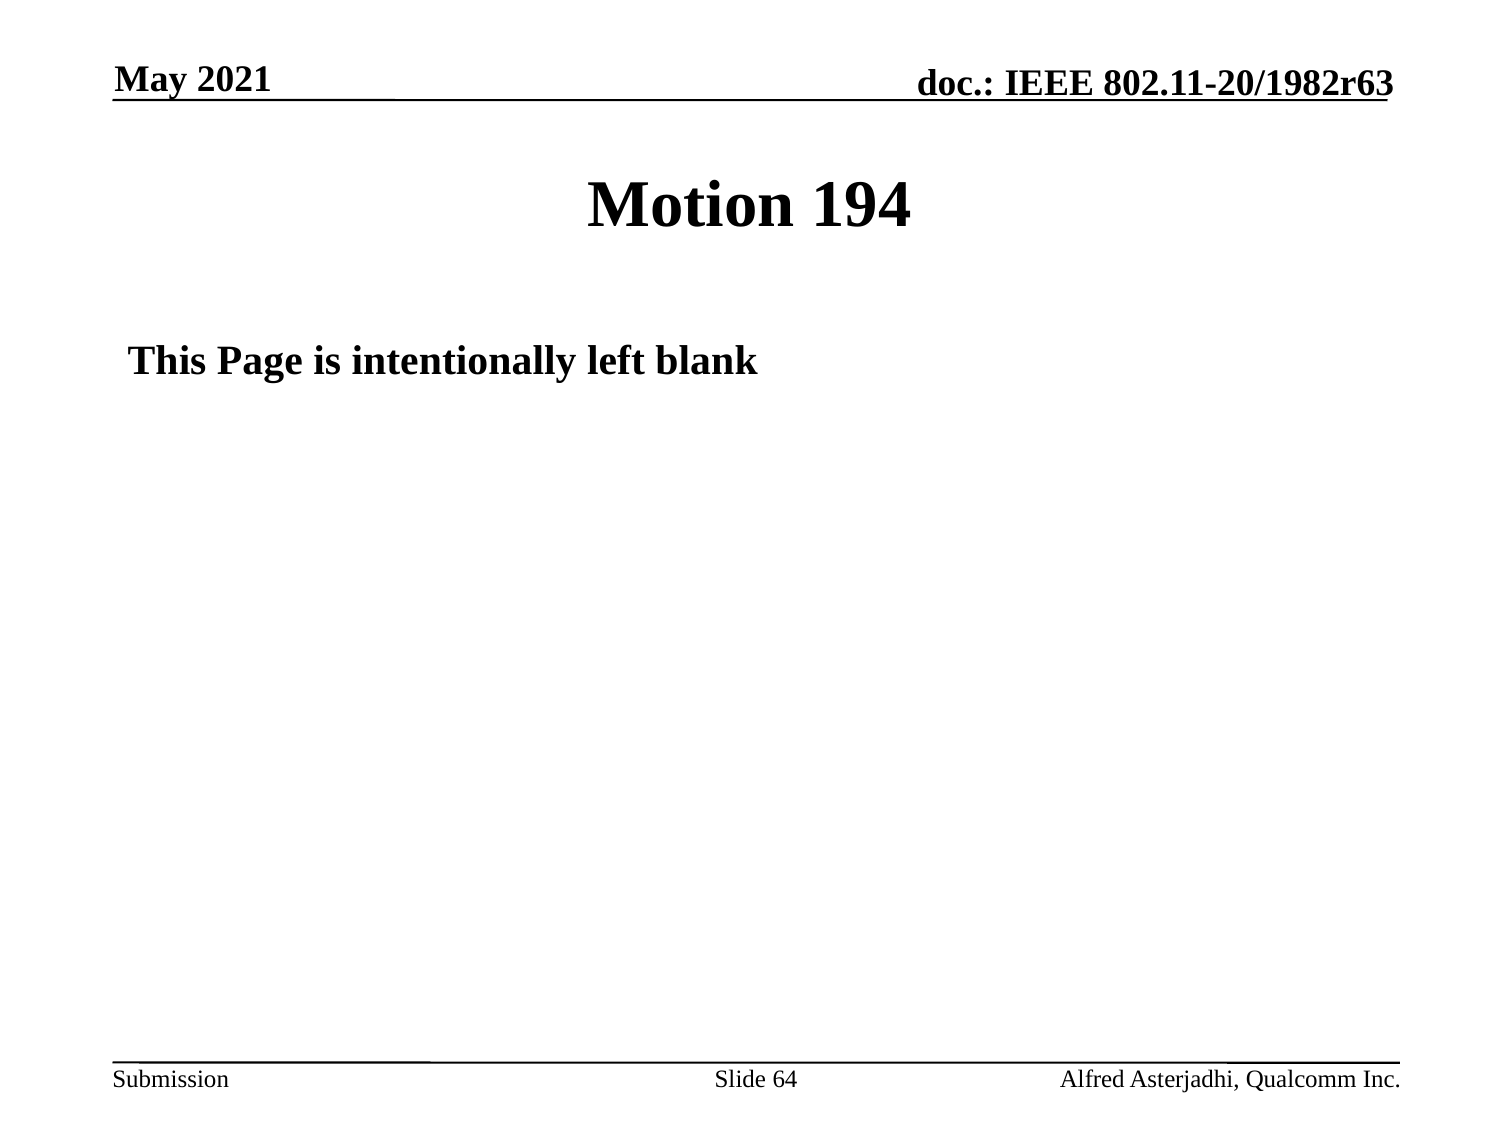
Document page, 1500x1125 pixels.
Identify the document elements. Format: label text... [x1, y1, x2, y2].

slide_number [114, 54, 423, 100]
title Motion 194 [112, 112, 1388, 288]
slide_number Slide 64 [712, 1061, 800, 1123]
list This Page is intentionally left blank [112, 324, 1388, 1000]
footer Alfred Asterjadhi, Qualcomm Inc. [878, 1061, 1402, 1093]
